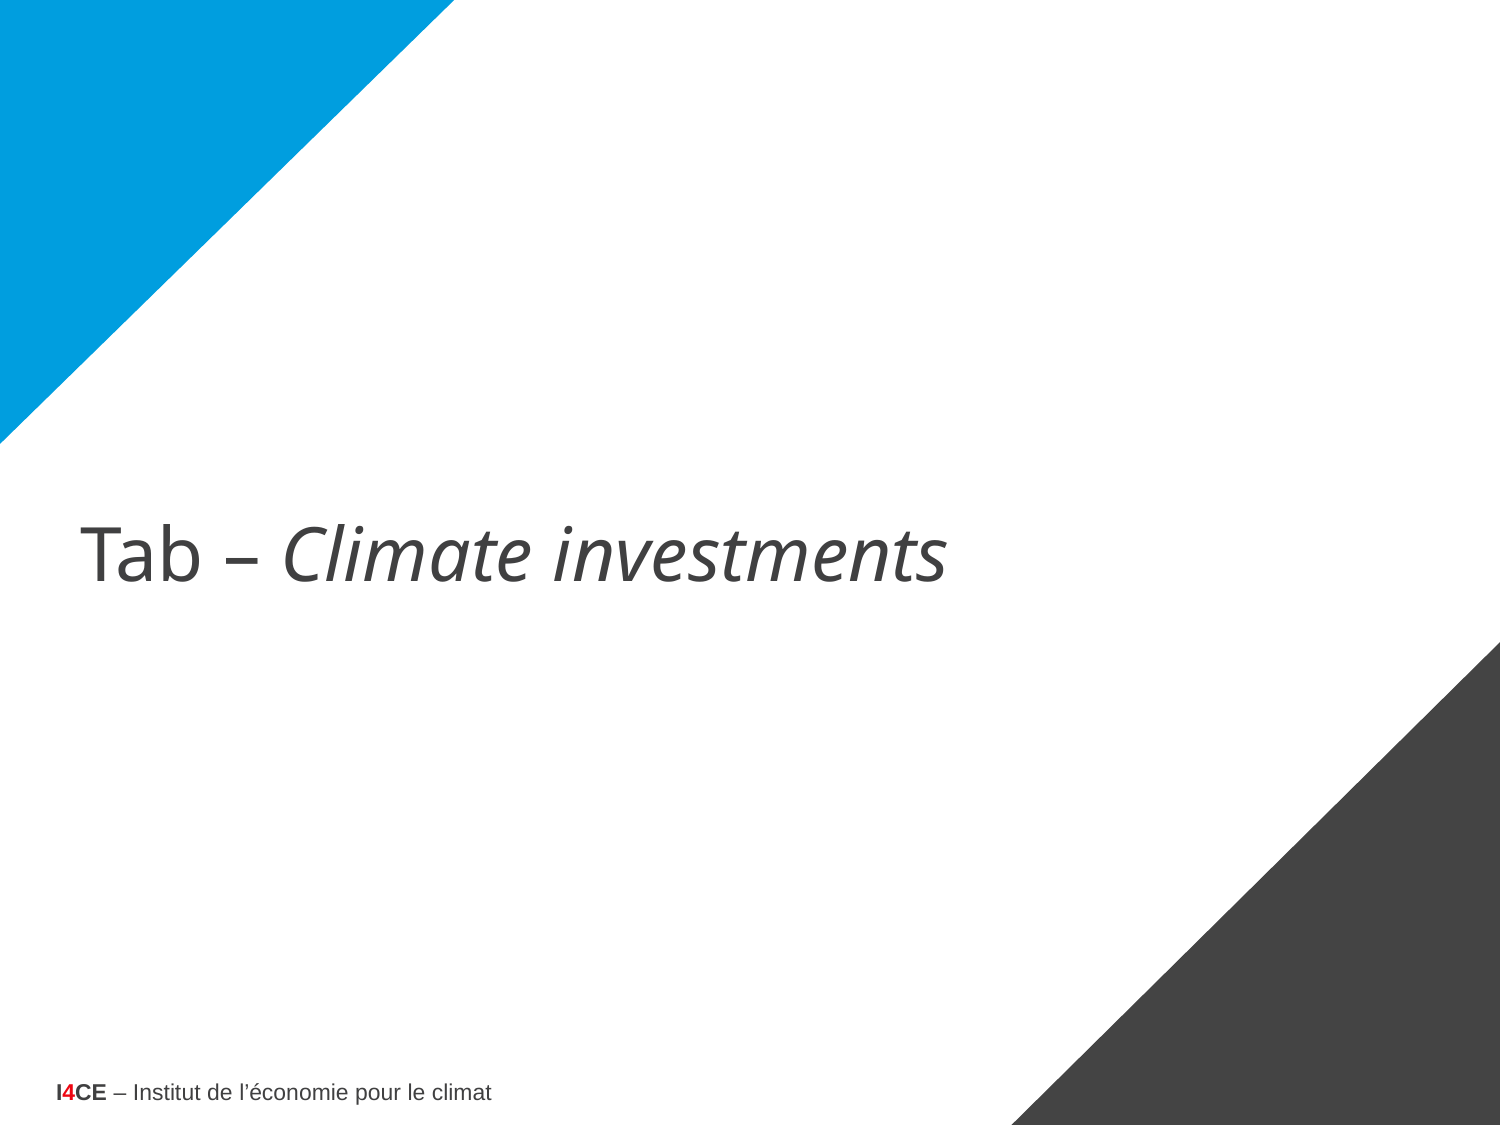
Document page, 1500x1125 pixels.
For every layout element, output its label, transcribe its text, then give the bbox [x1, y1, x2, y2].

title Tab – Climate investments [64, 457, 1436, 646]
